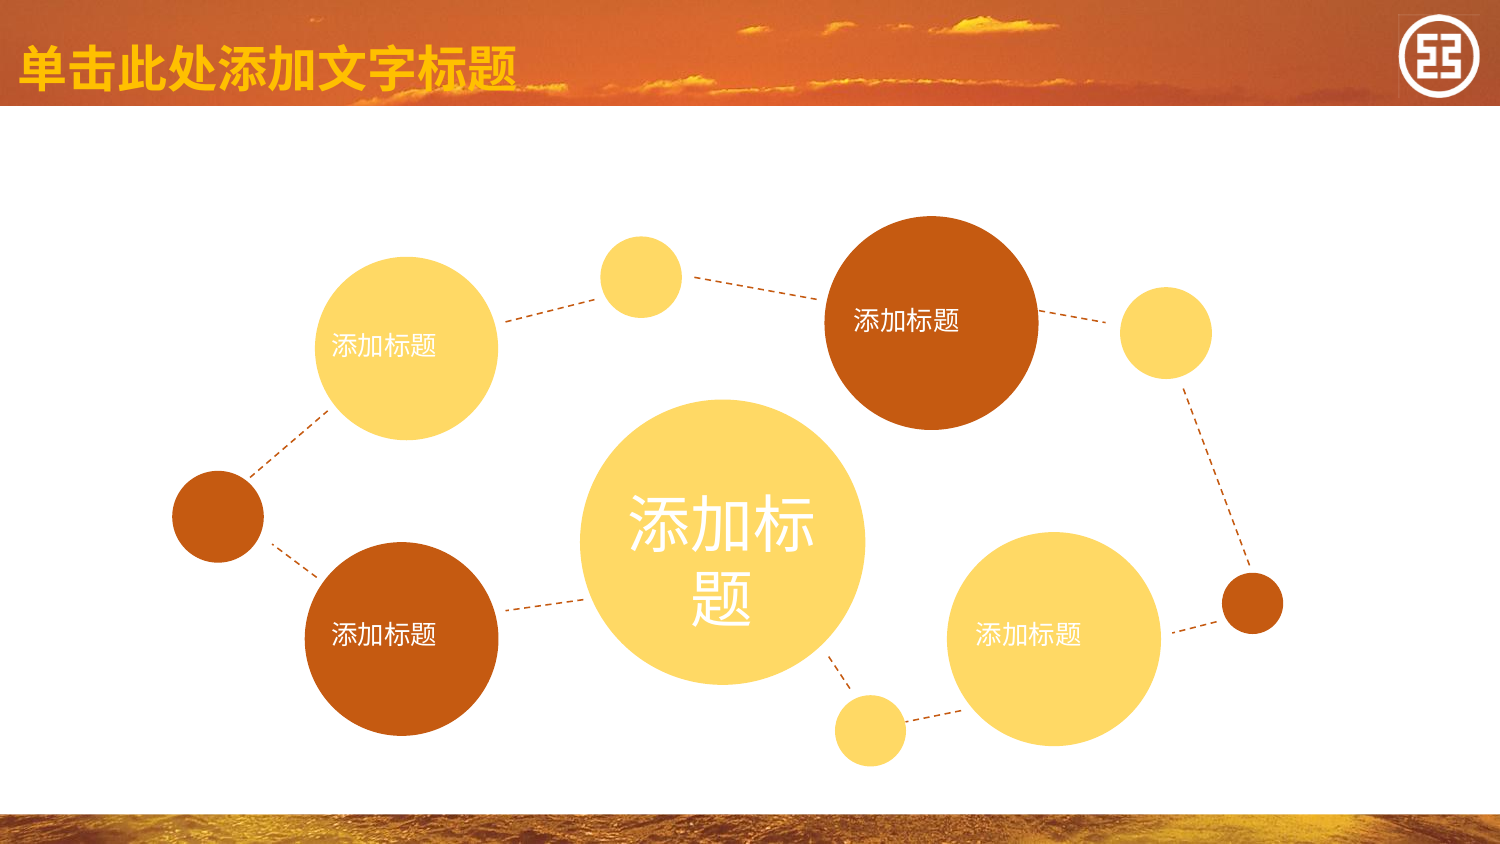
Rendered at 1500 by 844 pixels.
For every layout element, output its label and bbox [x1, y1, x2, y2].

picture [0, 0, 1500, 106]
text_box [1221, 572, 1284, 635]
text_box [834, 695, 907, 767]
text_box [824, 216, 1073, 430]
text_box [1120, 287, 1212, 380]
text_box [304, 542, 550, 736]
picture [0, 815, 1500, 844]
text_box [172, 470, 264, 563]
text_box [946, 532, 1195, 747]
text_box [579, 399, 866, 685]
text_box [314, 256, 550, 441]
text_box [600, 236, 682, 318]
